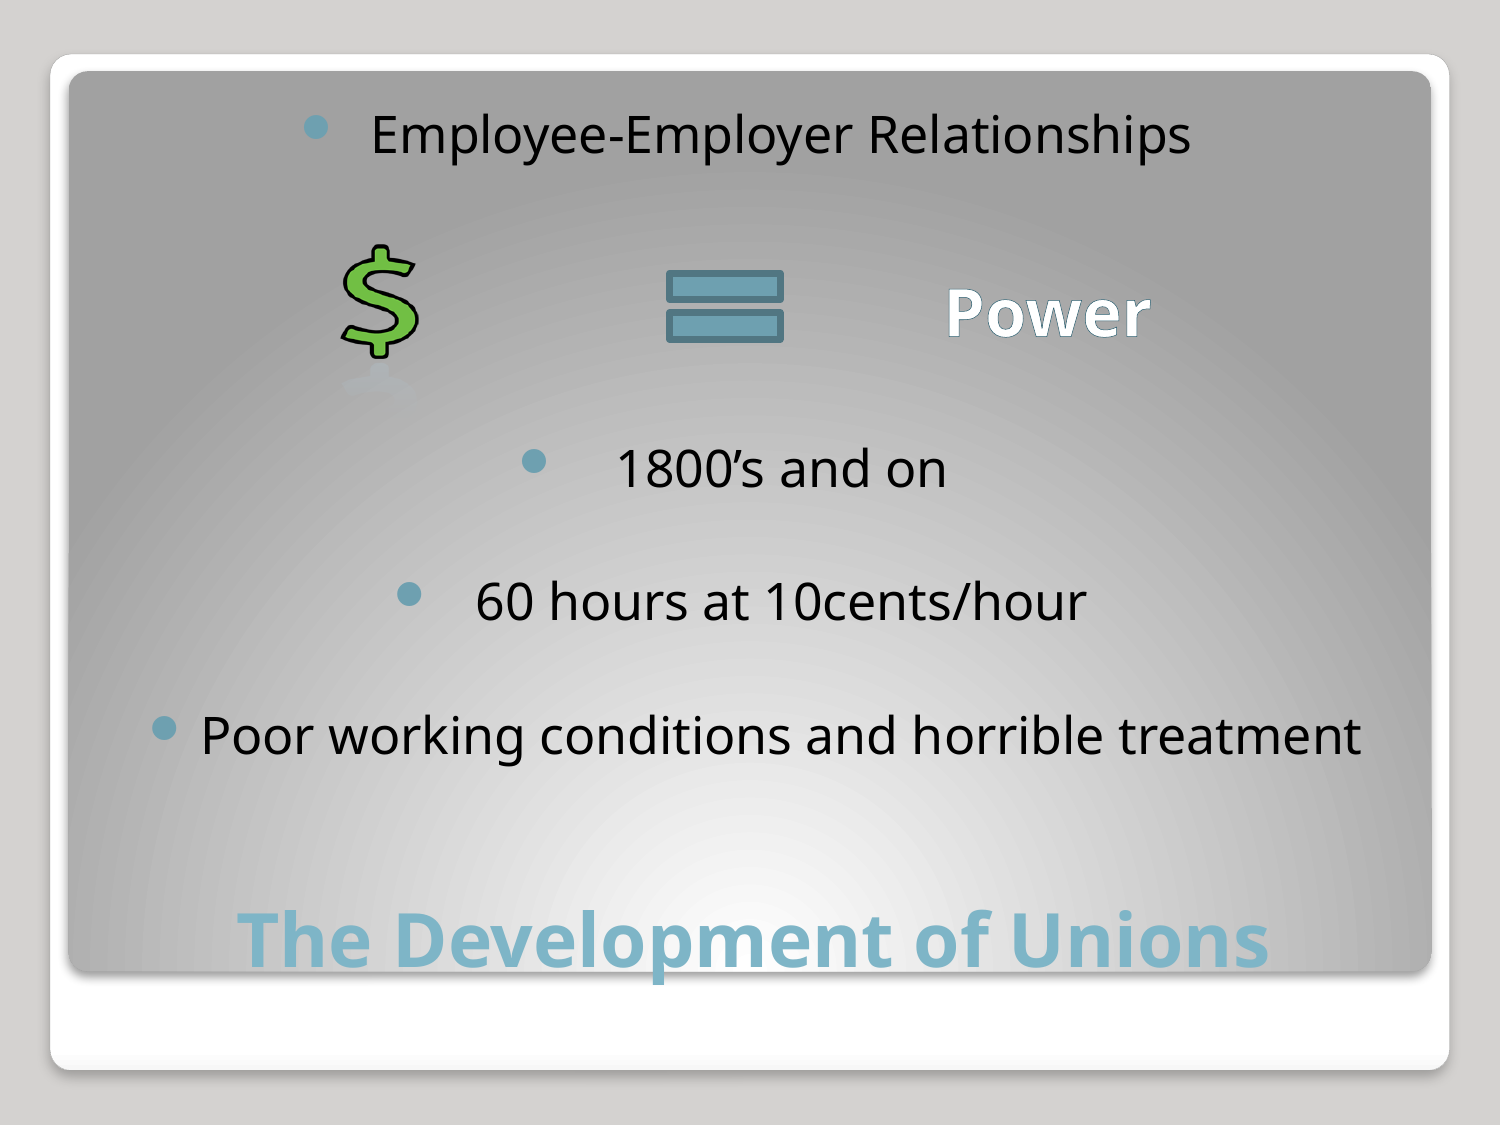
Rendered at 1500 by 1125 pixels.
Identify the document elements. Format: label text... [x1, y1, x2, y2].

title The Development of Unions [82, 817, 1425, 990]
text_box Power [927, 262, 1168, 358]
picture [287, 237, 476, 426]
list Employee-Employer Relationships 1800’s and on 60 hours at 10cents/hour Poor working conditions and horrible treatment [82, 86, 1425, 774]
text_box [666, 309, 784, 343]
text_box [666, 270, 784, 303]
